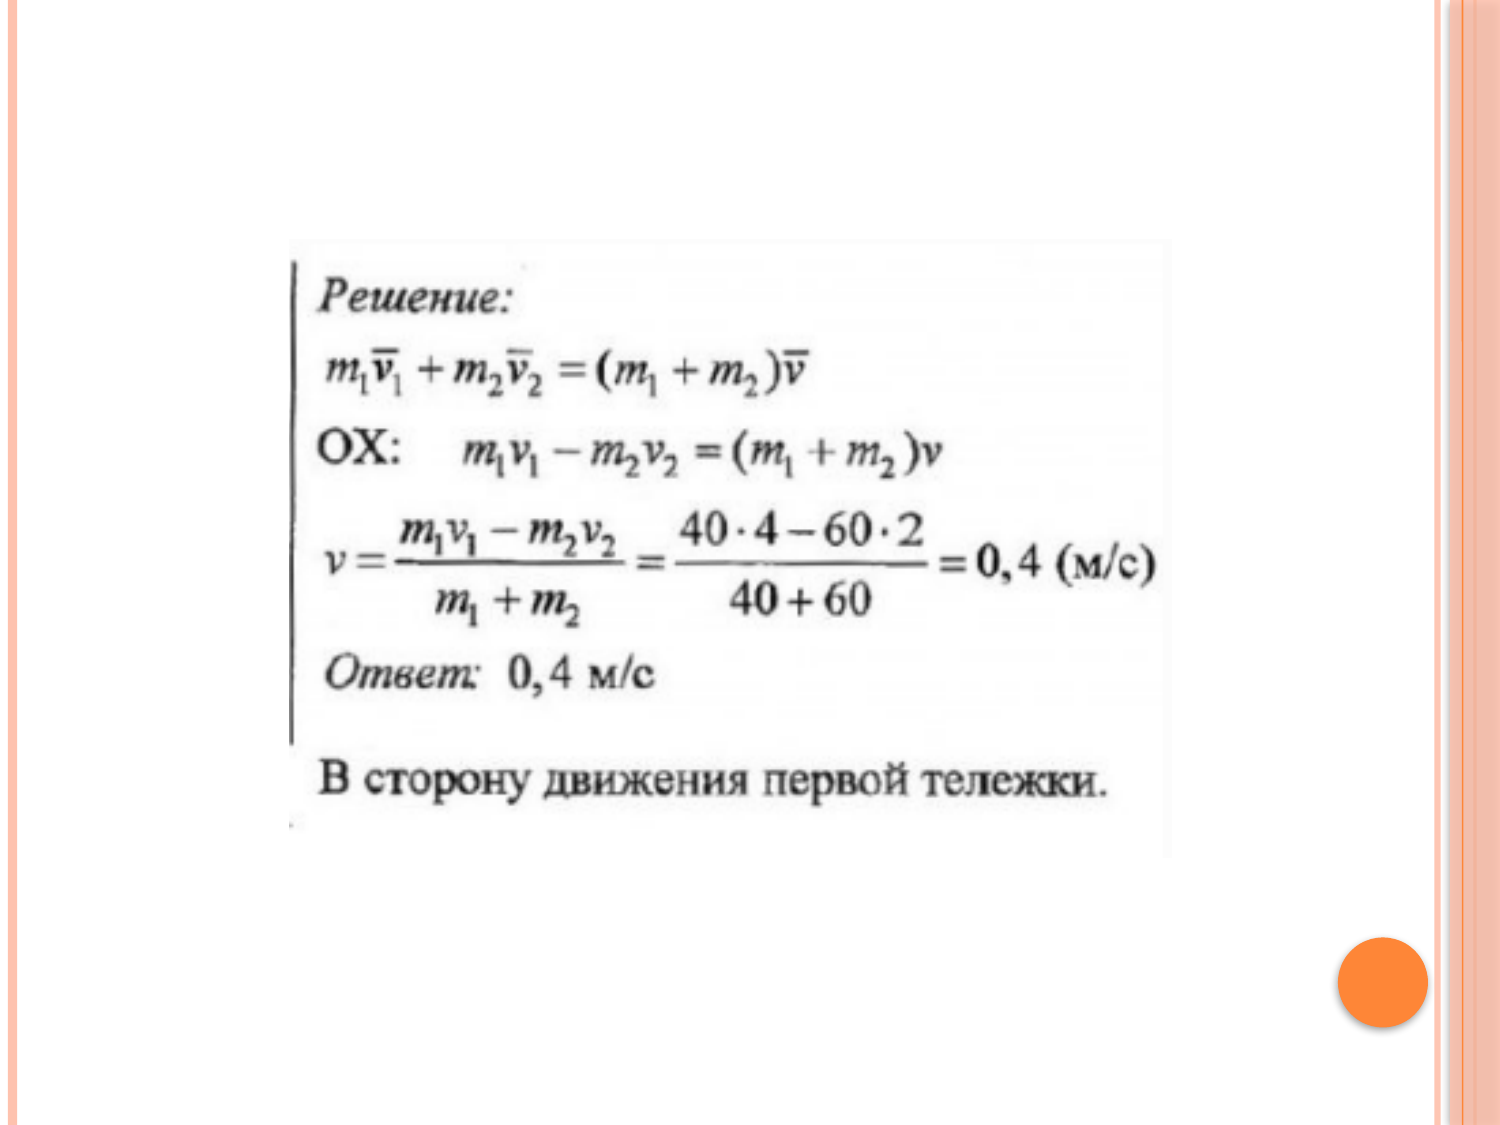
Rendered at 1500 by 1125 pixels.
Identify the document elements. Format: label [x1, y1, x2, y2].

picture [288, 239, 1172, 859]
